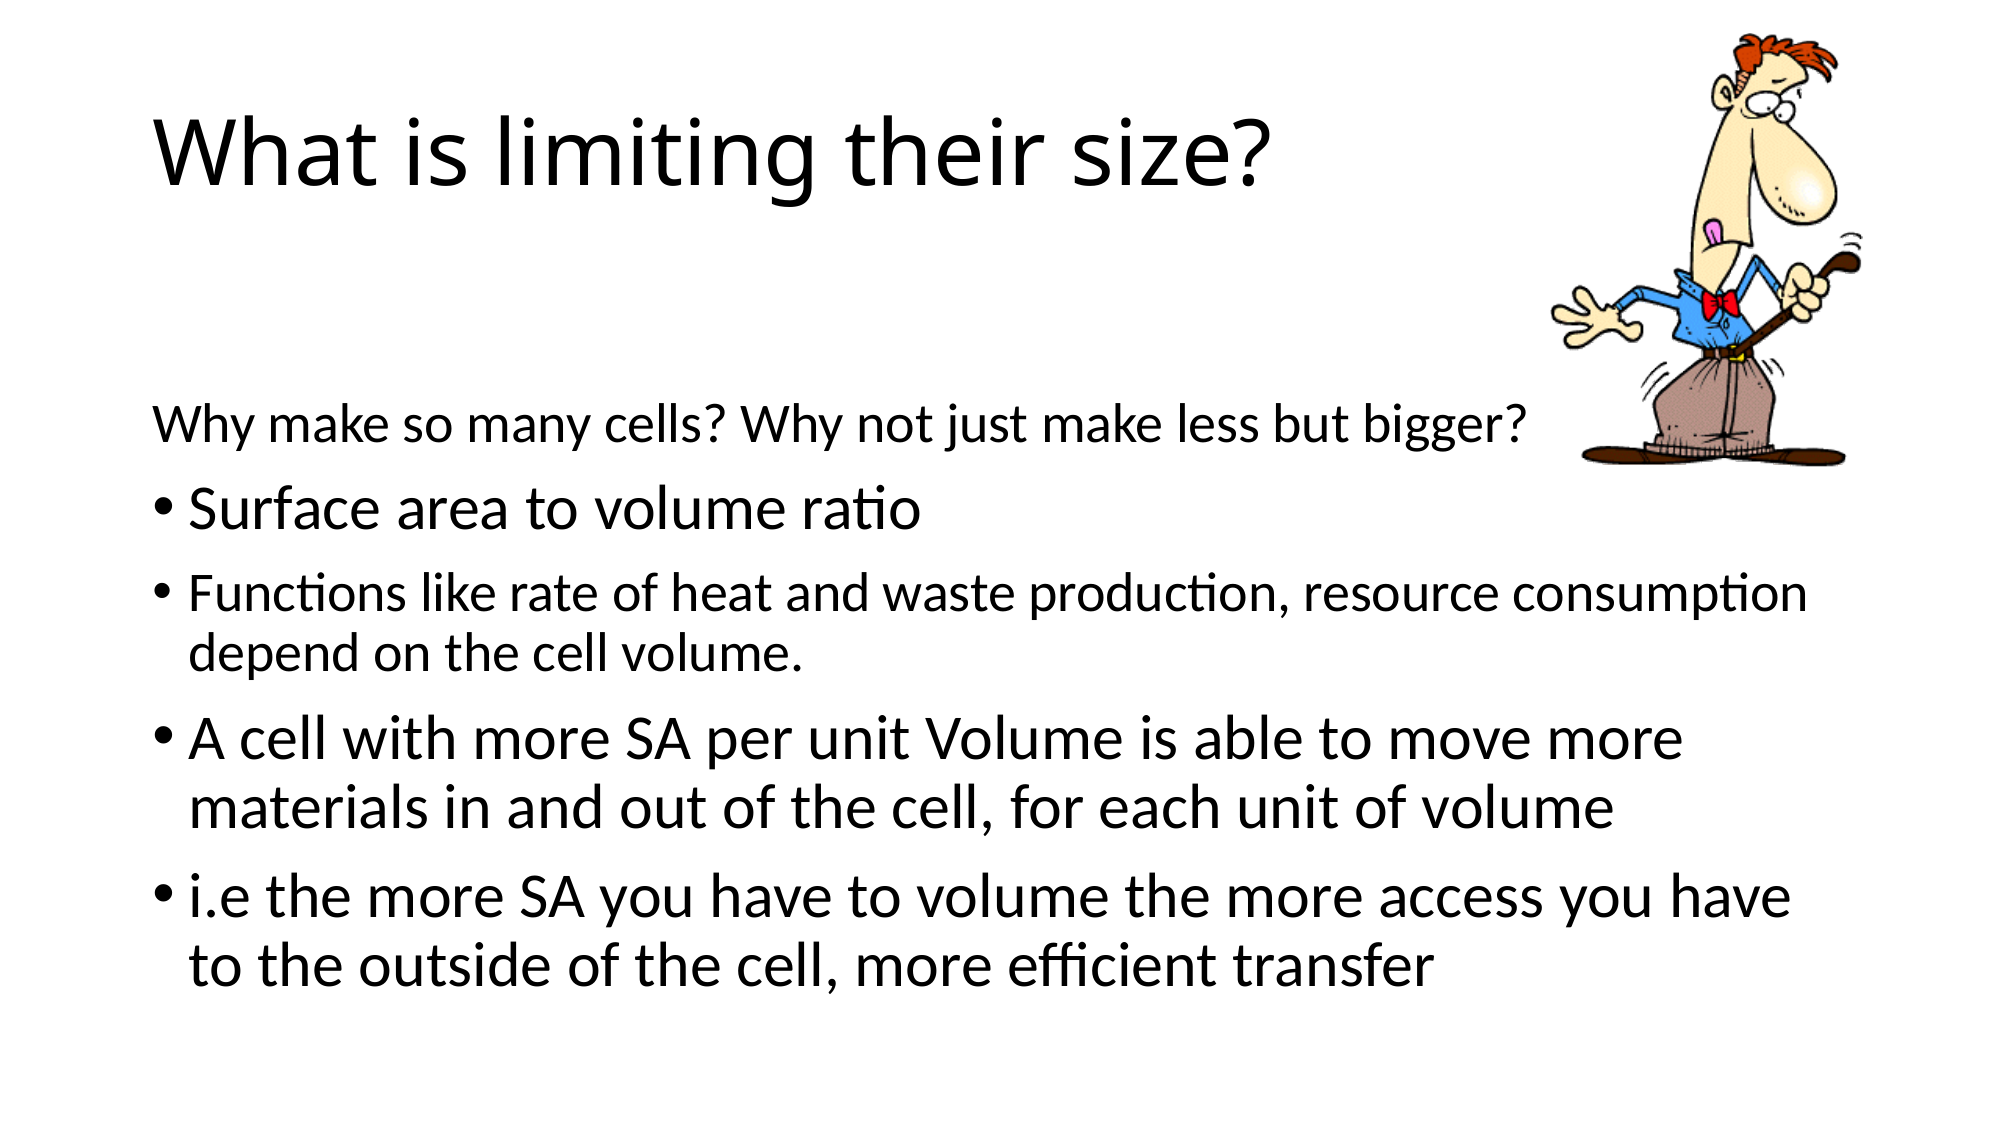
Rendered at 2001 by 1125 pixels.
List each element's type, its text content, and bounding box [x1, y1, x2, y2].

title What is limiting their size? [137, 47, 1549, 265]
picture [1549, 33, 1863, 468]
list Why make so many cells? Why not just make less but bigger? Surface area to volume ratio Functions like rate of heat and waste production, resource consumption depend on the cell volume. A cell with more SA per unit Volume is able to move more materials in and out of the cell, for each unit of volume i.e the more SA you have to volume the more access you have to the outside of the cell, more efficient transfer [137, 299, 1863, 1014]
